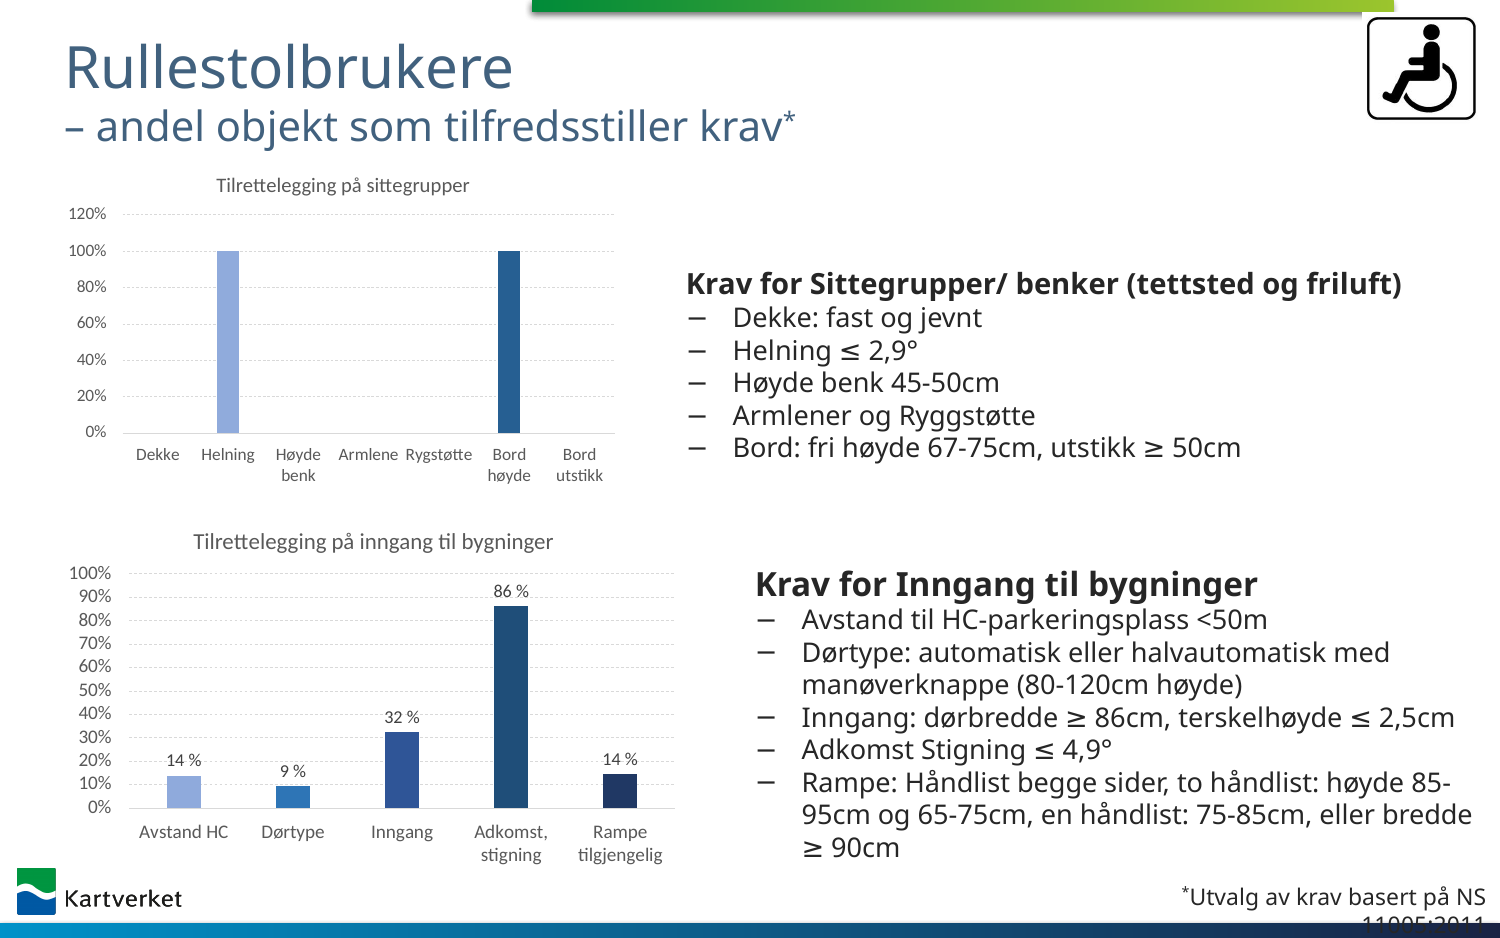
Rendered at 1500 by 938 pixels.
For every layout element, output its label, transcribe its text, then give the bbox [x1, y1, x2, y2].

text_box Krav for Inngang til bygninger Avstand til HC-parkeringsplass <50m Dørtype: automatisk eller halvautomatisk med manøverknappe (80-120cm høyde) Inngang: dørbredde ≥ 86cm, terskelhøyde ≤ 2,5cm Adkomst Stigning ≤ 4,9° Rampe: Håndlist begge sider, to håndlist: høyde 85-95cm og 65-75cm, en håndlist: 75-85cm, eller bredde ≥ 90cm [740, 555, 1491, 870]
picture [62, 166, 625, 492]
text_box Rullestolbrukere – andel objekt som tilfredsstiller krav* [49, 25, 1431, 158]
picture [1362, 12, 1481, 126]
text_box *Utvalg av krav basert på NS 11005:2011 [1068, 873, 1500, 938]
text_box Krav for Sittegrupper/ benker (tettsted og friluft) Dekke: fast og jevnt Helning ≤ 2,9° Høyde benk 45-50cm Armlener og Ryggstøtte Bord: fri høyde 67-75cm, utstikk ≥ 50cm [670, 258, 1418, 471]
picture [62, 520, 686, 874]
